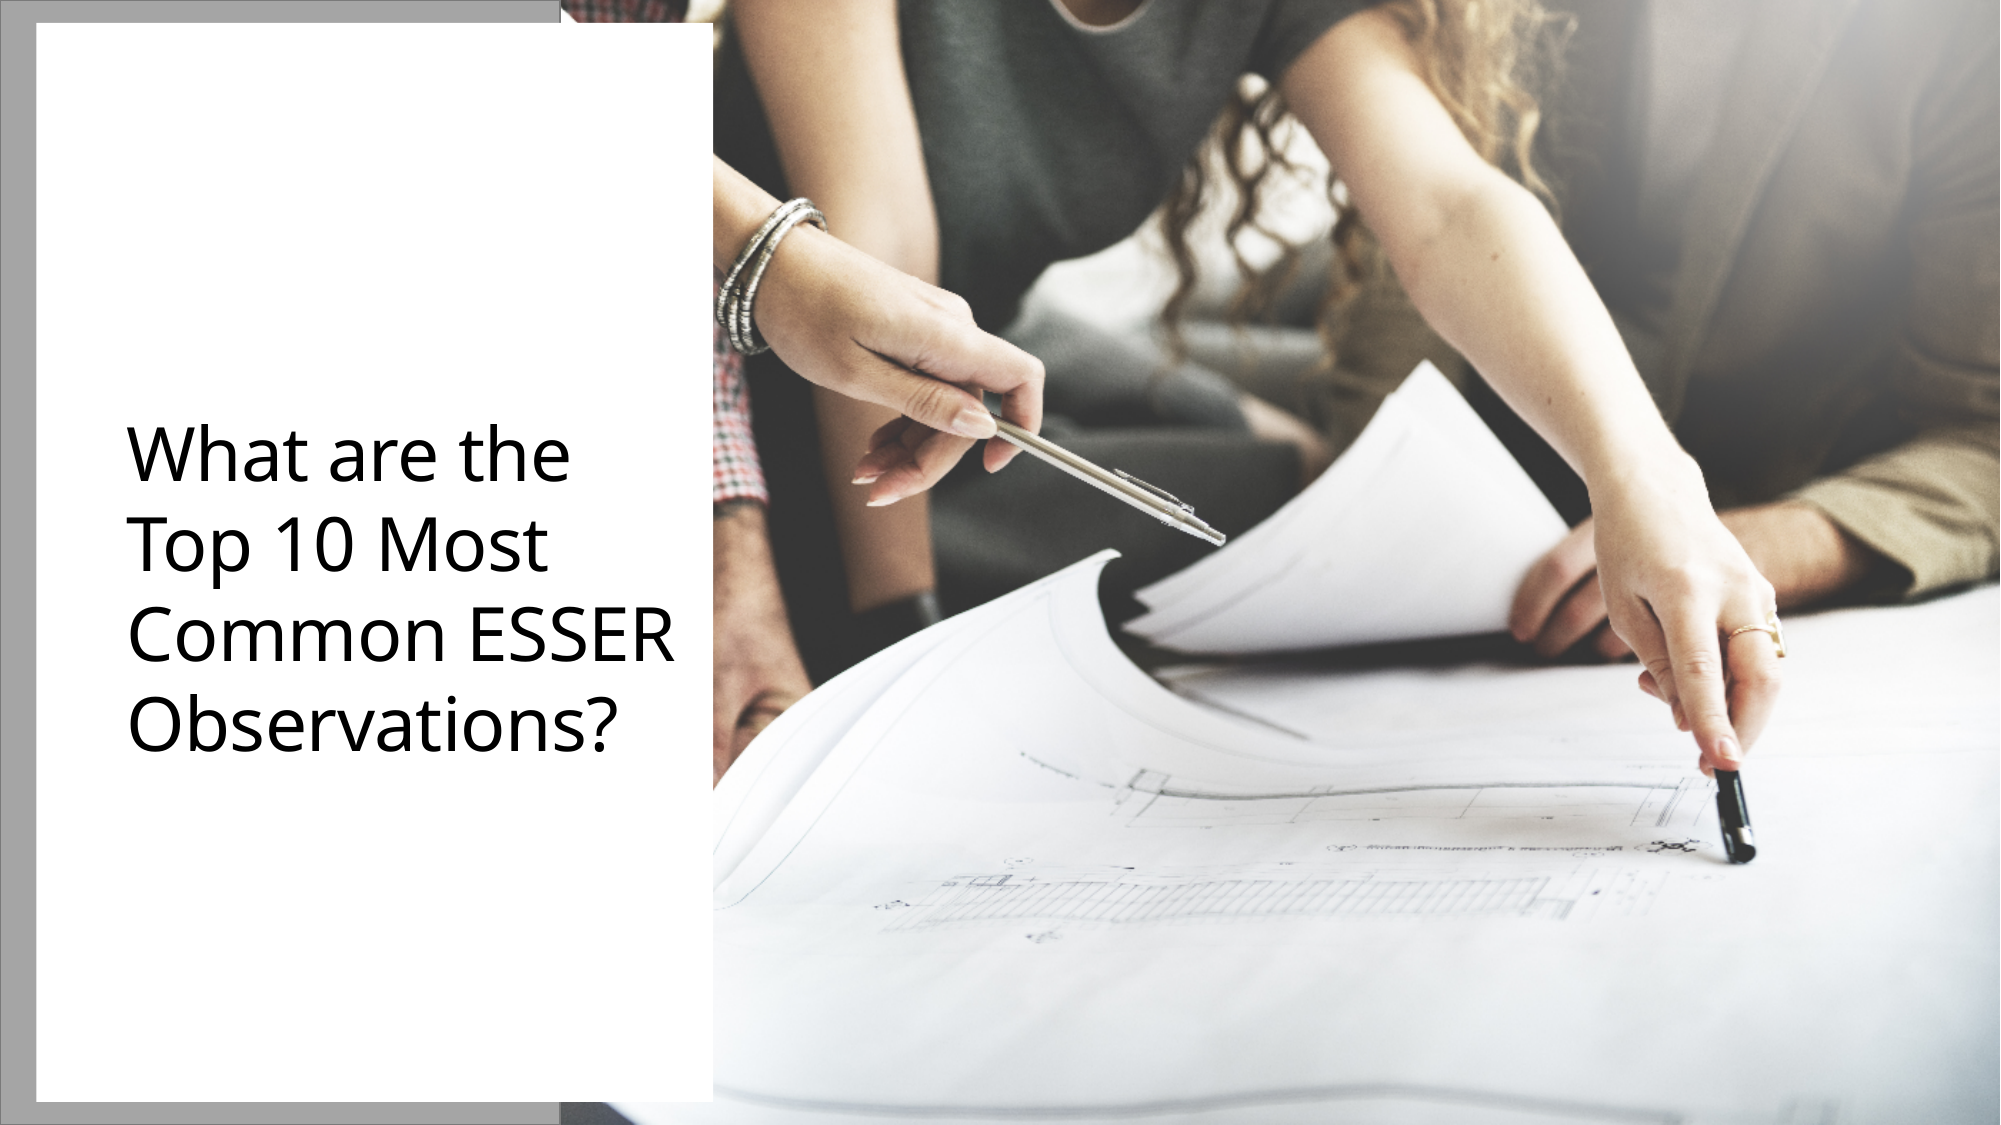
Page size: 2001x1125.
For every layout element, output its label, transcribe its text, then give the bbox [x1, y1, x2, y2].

title What are the Top 10 Most Common ESSER Observations? [35, 22, 313, 1103]
picture [313, 0, 2000, 1125]
text_box [0, 0, 313, 1125]
